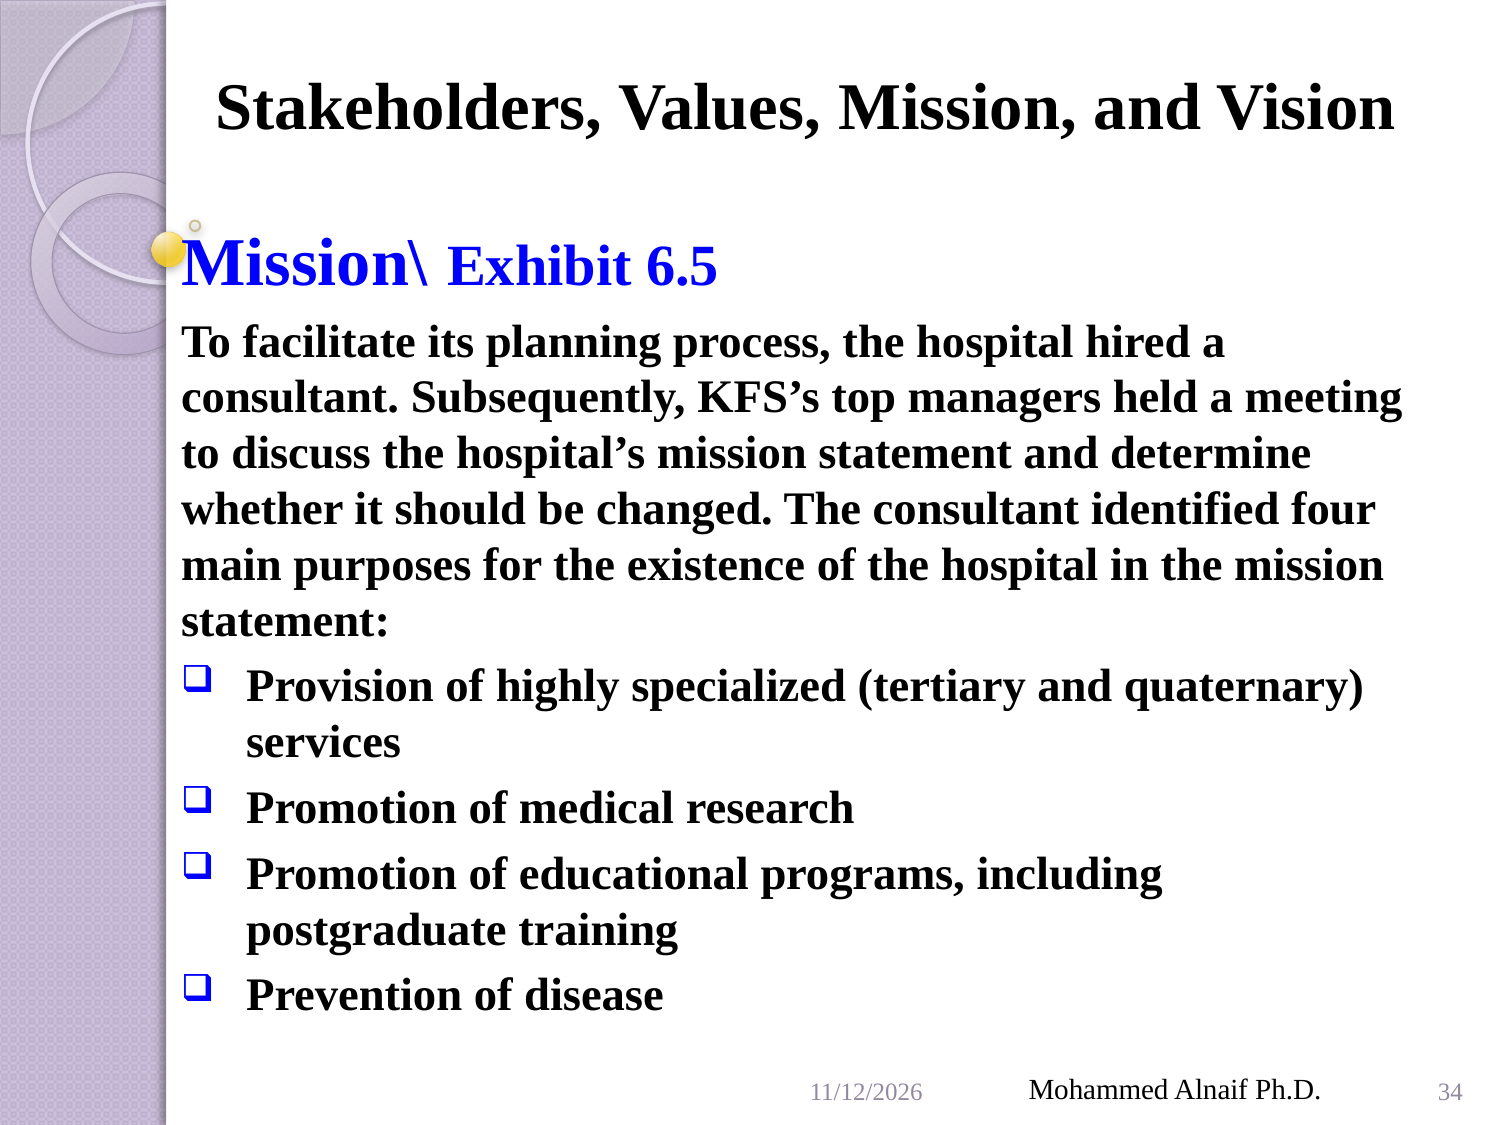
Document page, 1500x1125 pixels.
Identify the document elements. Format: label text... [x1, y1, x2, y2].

subtitle Mission\ Exhibit 6.5 To facilitate its planning process, the hospital hired a consultant. Subsequently, KFS’s top managers held a meeting to discuss the hospital’s mission statement and determine whether it should be changed. The consultant identified four main purposes for the existence of the hospital in the mission statement: Provision of highly specialized (tertiary and quaternary) services Promotion of medical research Promotion of educational programs, including postgraduate training Prevention of disease [162, 212, 1450, 1038]
footer Mohammed Alnaif Ph.D. [937, 1038, 1413, 1113]
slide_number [587, 1038, 937, 1113]
slide_number 34 [1413, 1034, 1488, 1113]
title Stakeholders, Values, Mission, and Vision [162, 37, 1450, 150]
